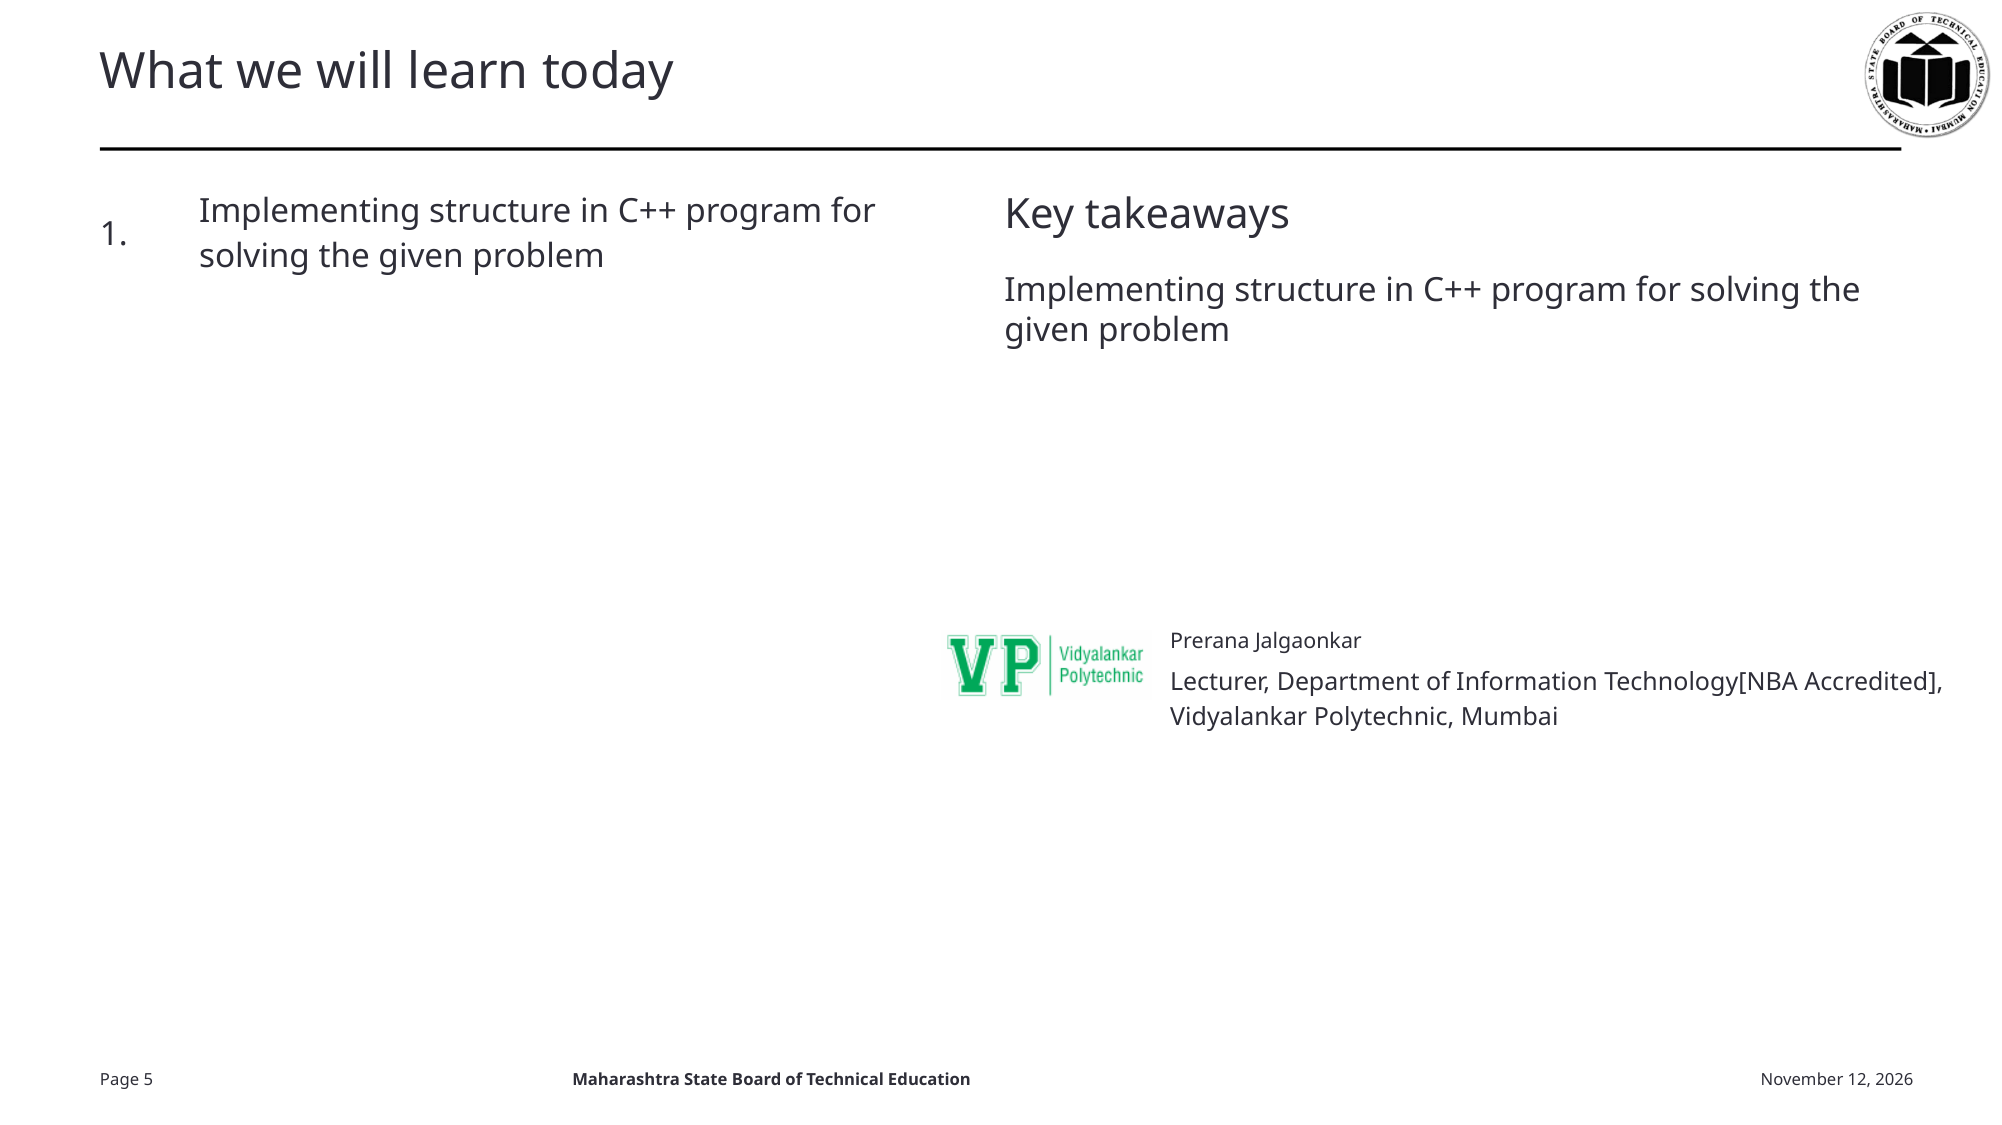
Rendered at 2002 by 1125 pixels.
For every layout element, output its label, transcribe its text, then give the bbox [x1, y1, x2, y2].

picture [940, 630, 1152, 701]
title What we will learn today [99, 48, 1901, 145]
list Lecturer, Department of Information Technology[NBA Accredited], Vidyalankar Polytechnic, Mumbai [1170, 665, 1950, 727]
table_header Implementing structure in C++ program for solving the given problem [199, 187, 891, 277]
table_header 1. [100, 187, 199, 277]
picture [1852, 0, 2001, 149]
list Key takeaways [1004, 186, 1901, 248]
list Implementing structure in C++ program for solving the given problem [1004, 268, 1901, 533]
list Prerana Jalgaonkar [1170, 625, 1677, 655]
